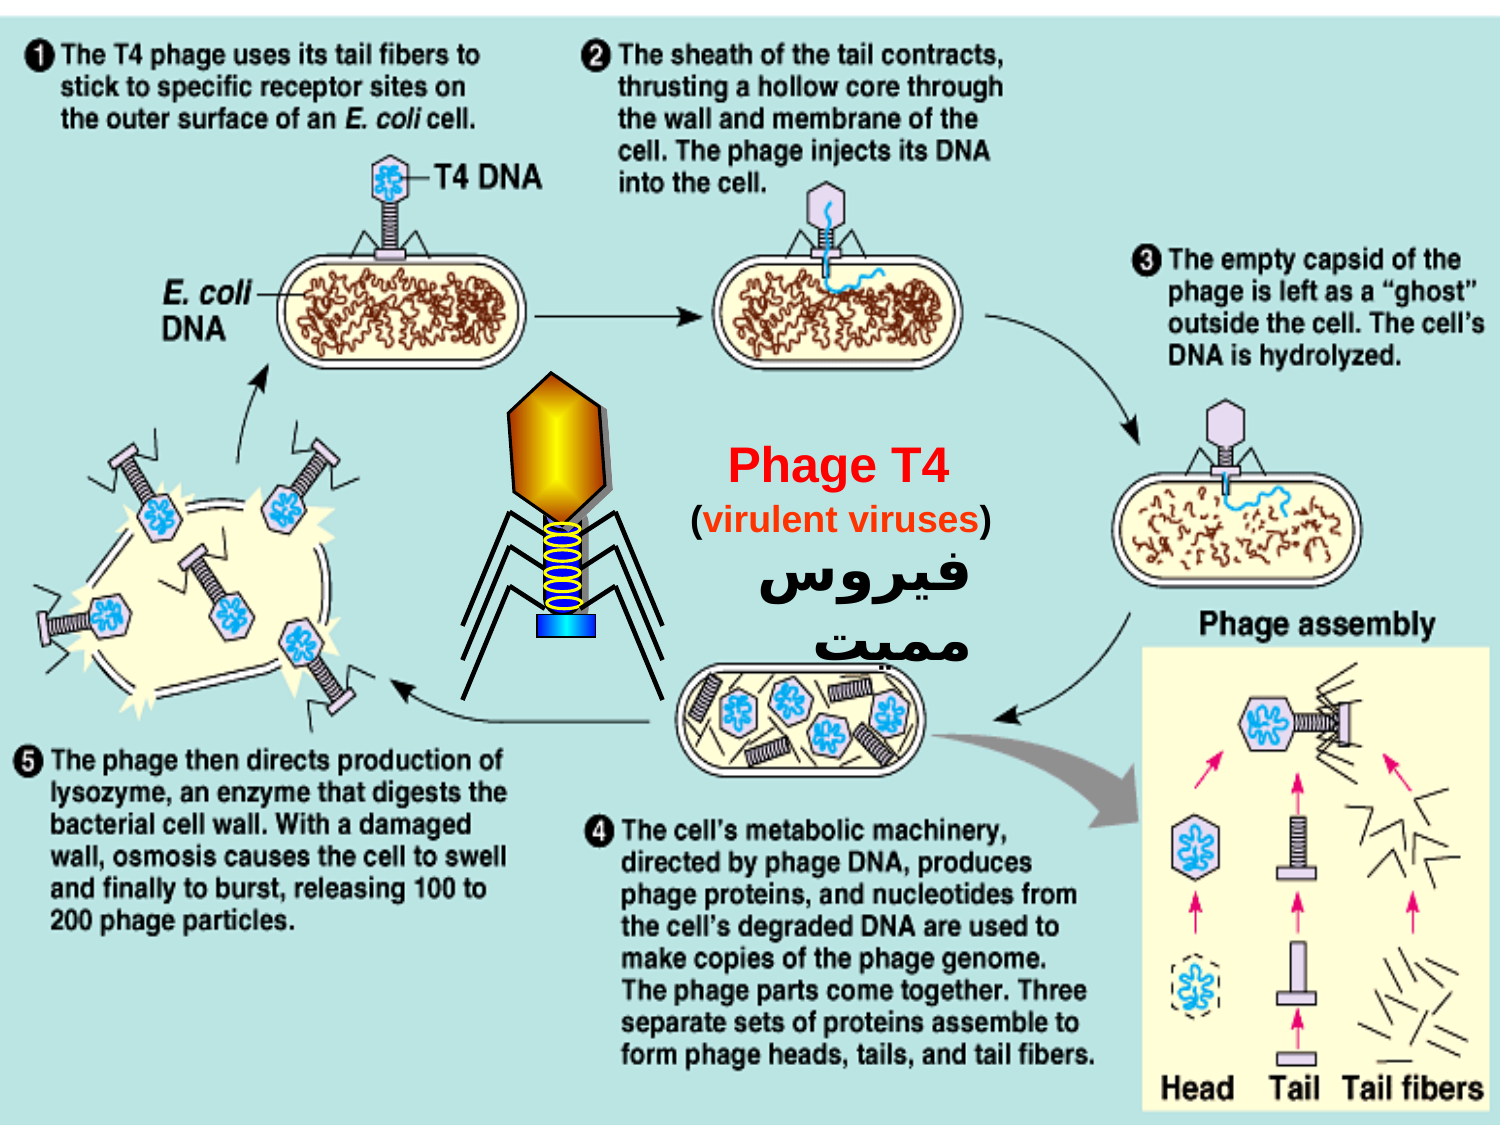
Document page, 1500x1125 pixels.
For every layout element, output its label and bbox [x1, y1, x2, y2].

picture [0, 0, 1500, 1125]
text_box [462, 374, 663, 701]
text_box [674, 424, 1008, 611]
